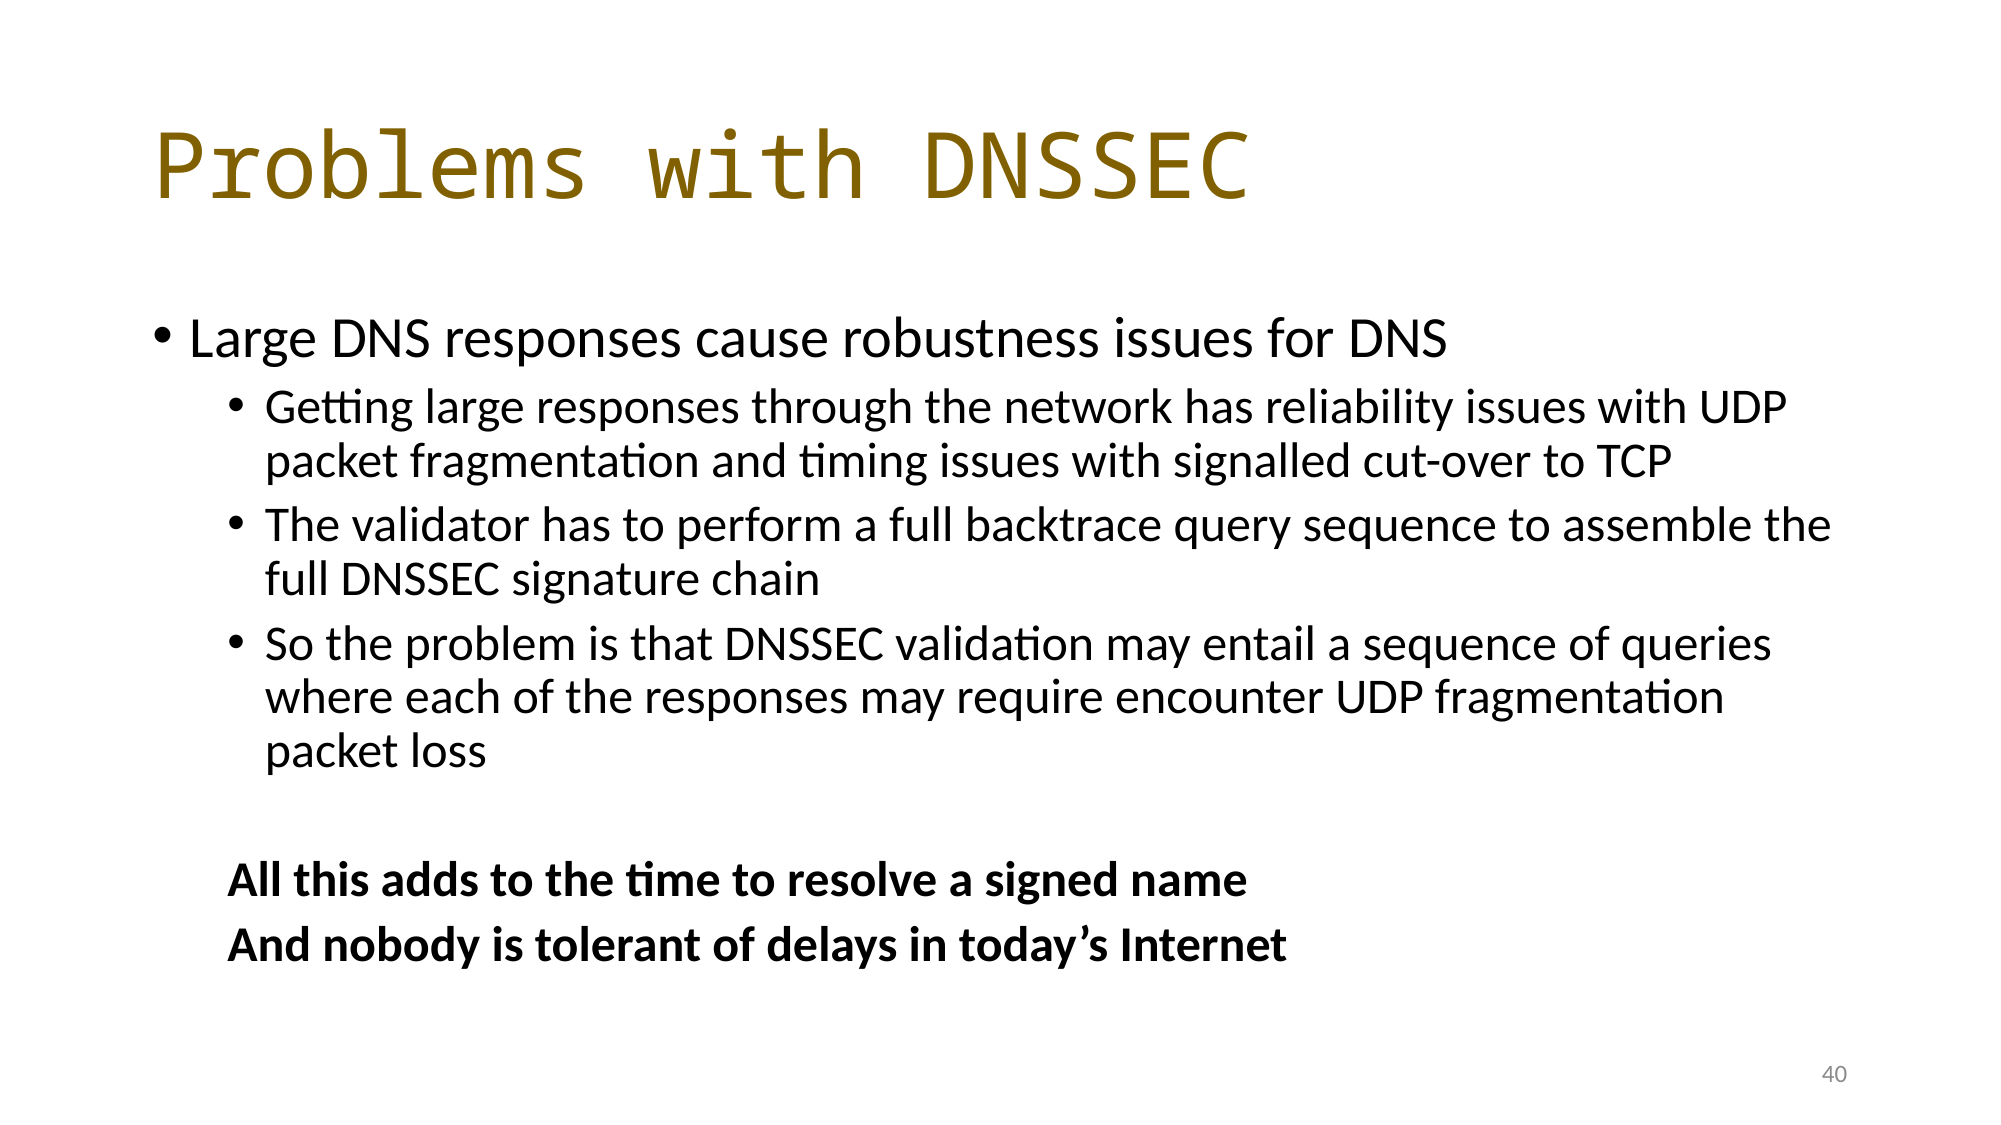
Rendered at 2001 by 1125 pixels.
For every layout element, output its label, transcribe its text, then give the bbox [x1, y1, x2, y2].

title Problems with DNSSEC [137, 59, 1863, 278]
slide_number 40 [1412, 1042, 1863, 1103]
list Large DNS responses cause robustness issues for DNS Getting large responses through the network has reliability issues with UDP packet fragmentation and timing issues with signalled cut-over to TCP The validator has to perform a full backtrace query sequence to assemble the full DNSSEC signature chain So the problem is that DNSSEC validation may entail a sequence of queries where each of the responses may require encounter UDP fragmentation packet loss All this adds to the time to resolve a signed name And nobody is tolerant of delays in today’s Internet [137, 299, 1863, 1014]
